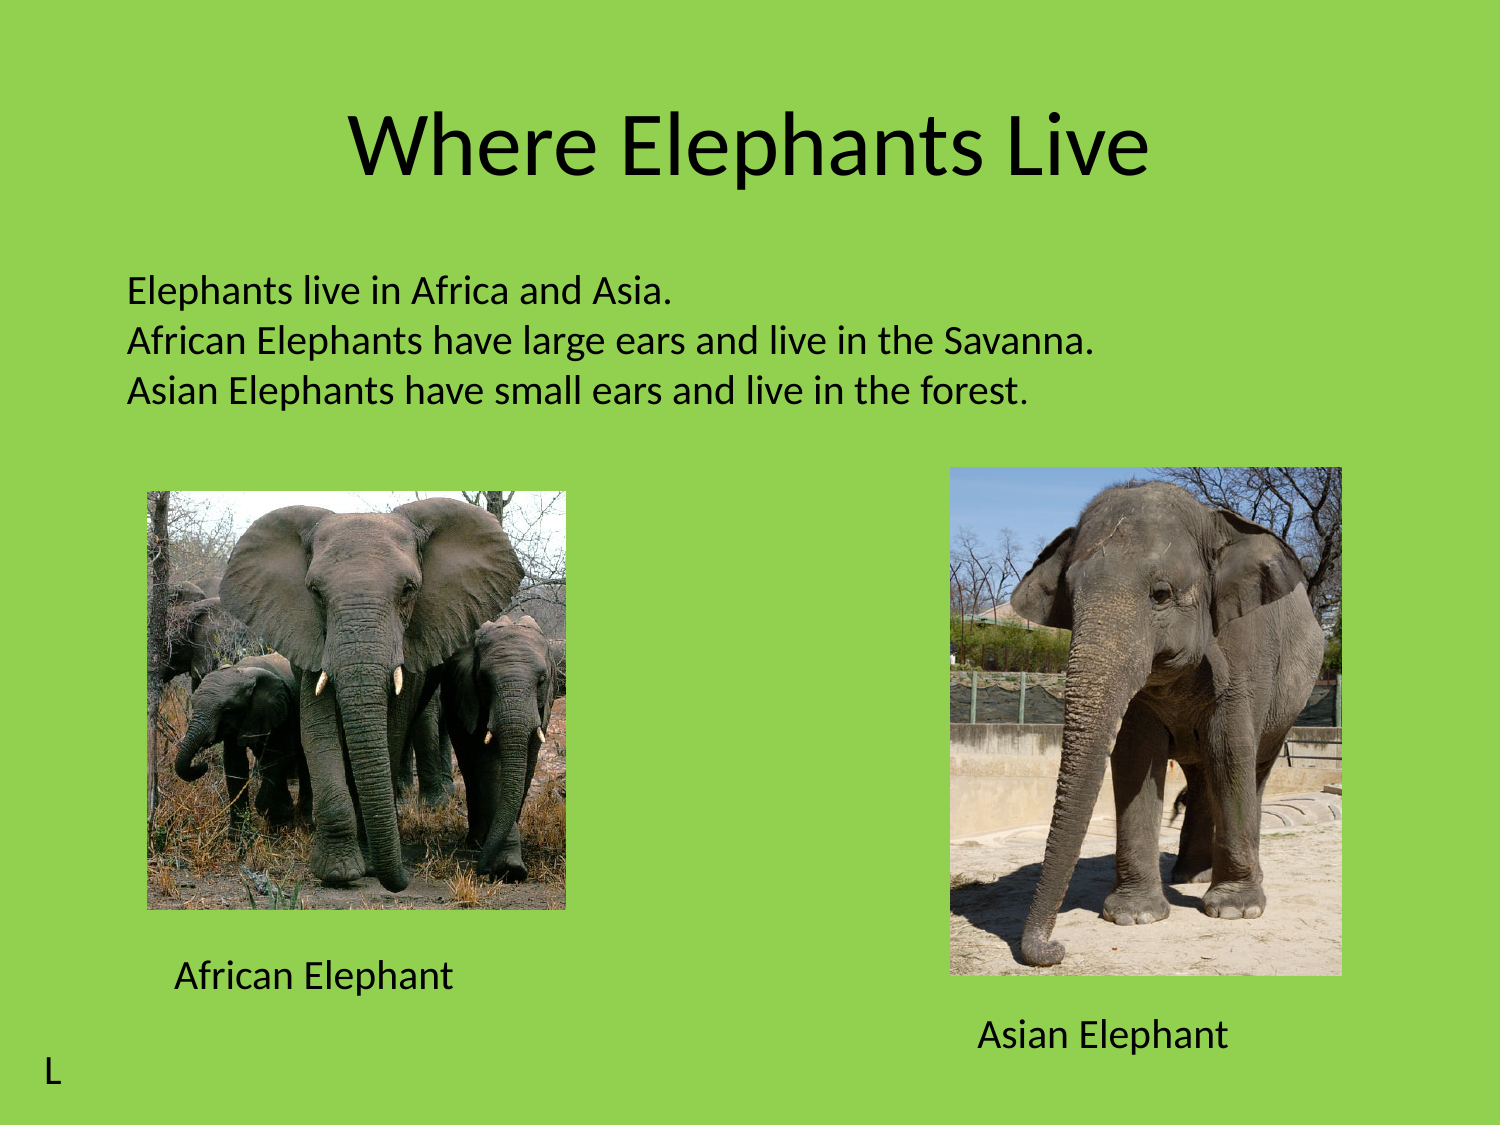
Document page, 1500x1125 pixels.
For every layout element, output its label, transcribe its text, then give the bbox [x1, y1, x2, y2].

picture [147, 491, 566, 910]
text_box Asian Elephant [962, 999, 1306, 1065]
title Where Elephants Live [75, 45, 1425, 233]
text_box L [29, 1035, 101, 1100]
text_box Elephants live in Africa and Asia. African Elephants have large ears and live in the Savanna. Asian Elephants have small ears and live in the forest. [112, 255, 1400, 421]
text_box African Elephant [159, 940, 502, 1006]
picture [950, 467, 1342, 977]
